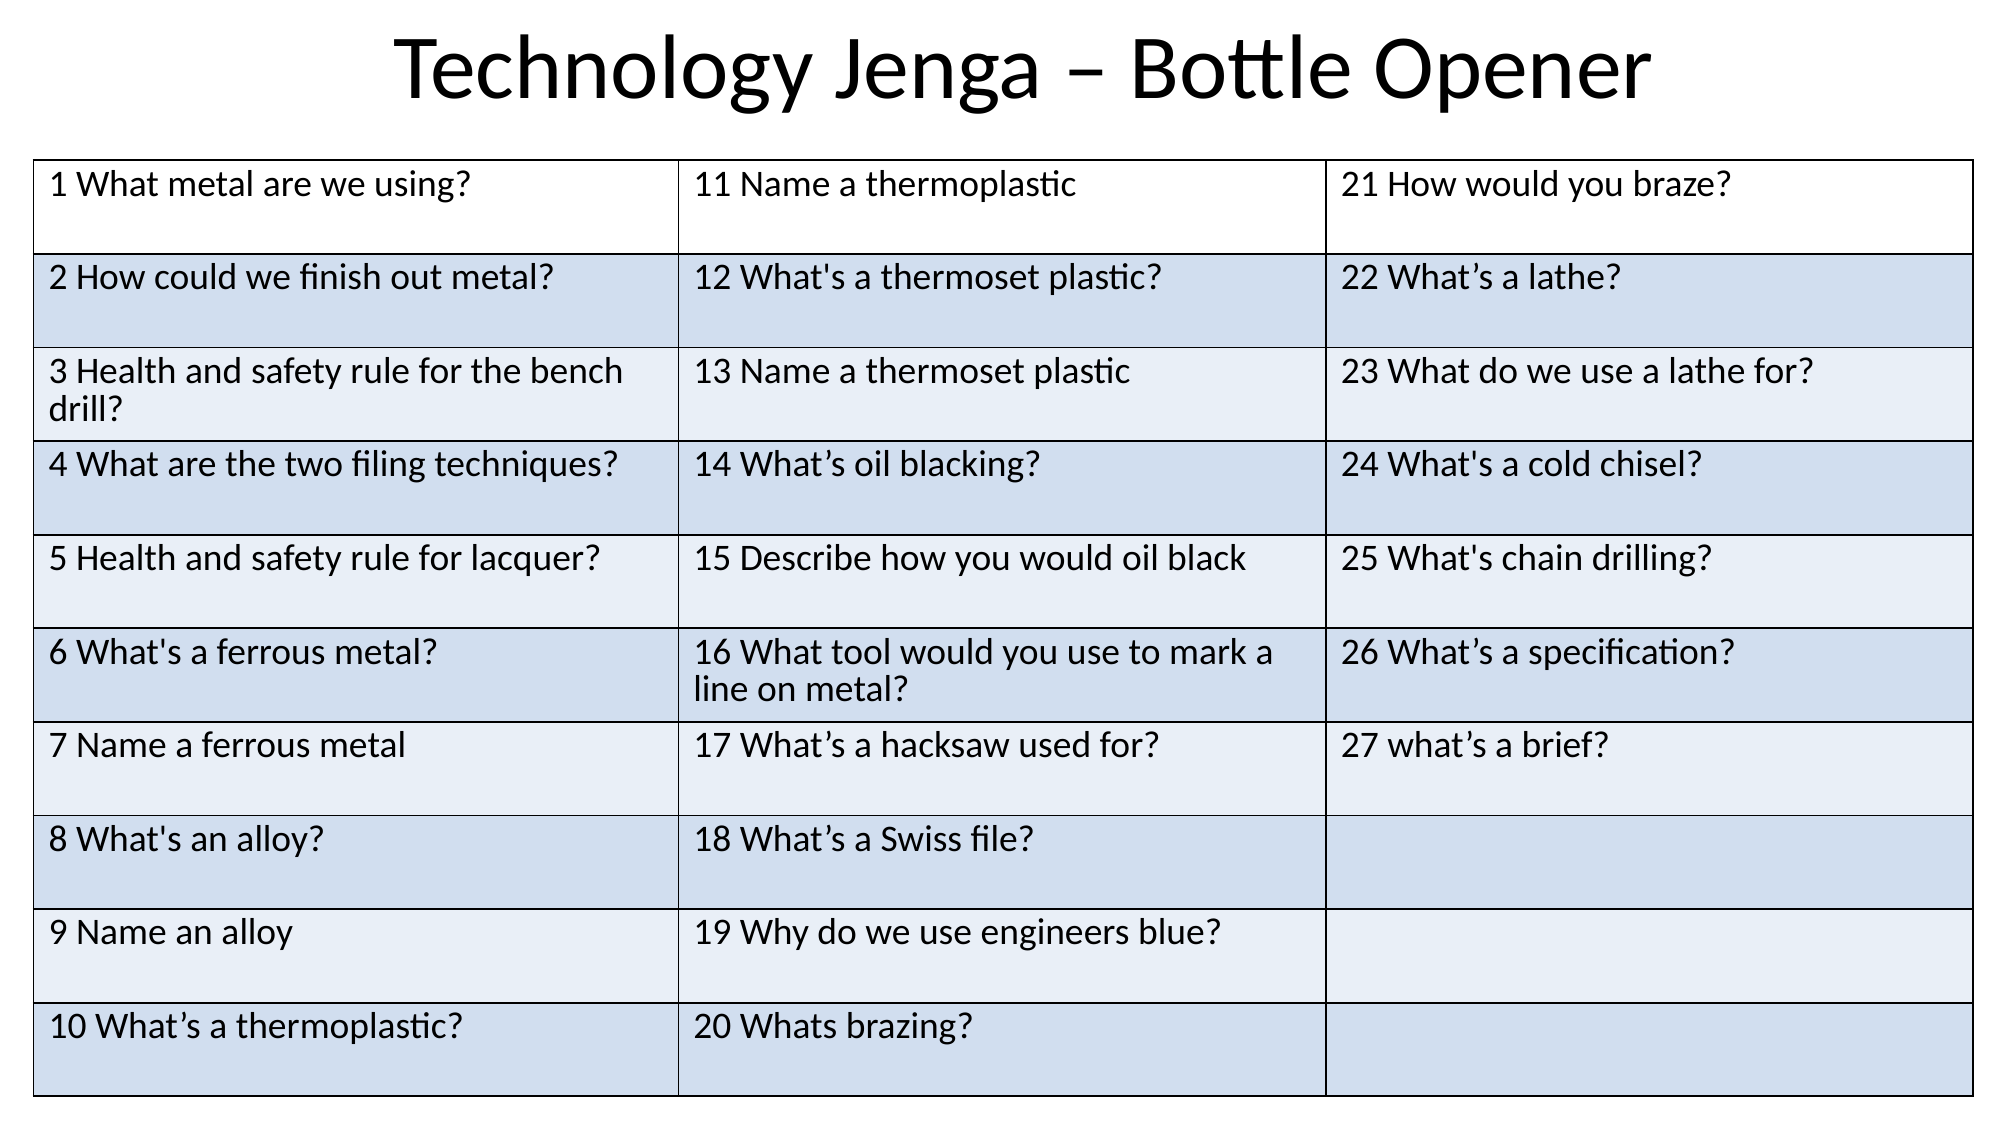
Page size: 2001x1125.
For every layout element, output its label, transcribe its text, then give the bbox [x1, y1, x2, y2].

table_cell [1327, 910, 1972, 1002]
table_cell 25 What's chain drilling? [1327, 536, 1972, 627]
table_cell 19 Why do we use engineers blue? [679, 910, 1325, 1002]
table_cell 26 What’s a specification? [1327, 629, 1972, 721]
table_header 21 How would you braze? [1327, 161, 1972, 253]
table_cell 9 Name an alloy [34, 910, 678, 1002]
table_cell 24 What's a cold chisel? [1327, 442, 1972, 534]
table_cell 22 What’s a lathe? [1327, 255, 1972, 347]
table_cell 15 Describe how you would oil black [679, 536, 1325, 627]
table_cell 3 Health and safety rule for the bench drill? [34, 348, 678, 440]
table_header 11 Name a thermoplastic [679, 161, 1325, 253]
table_cell [1327, 816, 1972, 908]
table_cell 5 Health and safety rule for lacquer? [34, 536, 678, 627]
table_cell 27 what’s a brief? [1327, 723, 1972, 815]
table_cell [1327, 1004, 1972, 1095]
table_cell 23 What do we use a lathe for? [1327, 348, 1972, 440]
table_cell 4 What are the two filing techniques? [34, 442, 678, 534]
table_cell 16 What tool would you use to mark a line on metal? [679, 629, 1325, 721]
table_cell 20 Whats brazing? [679, 1004, 1325, 1095]
table_cell 13 Name a thermoset plastic [679, 348, 1325, 440]
table_cell 2 How could we finish out metal? [34, 255, 678, 347]
table_cell 18 What’s a Swiss file? [679, 816, 1325, 908]
table_cell 6 What's a ferrous metal? [34, 629, 678, 721]
table_cell 10 What’s a thermoplastic? [34, 1004, 678, 1095]
text_box Technology Jenga – Bottle Opener [379, 0, 1671, 125]
table_cell 7 Name a ferrous metal [34, 723, 678, 815]
table_cell 17 What’s a hacksaw used for? [679, 723, 1325, 815]
table_cell 12 What's a thermoset plastic? [679, 255, 1325, 347]
table_header 1 What metal are we using? [34, 161, 678, 253]
table_cell 14 What’s oil blacking? [679, 442, 1325, 534]
table_cell 8 What's an alloy? [34, 816, 678, 908]
